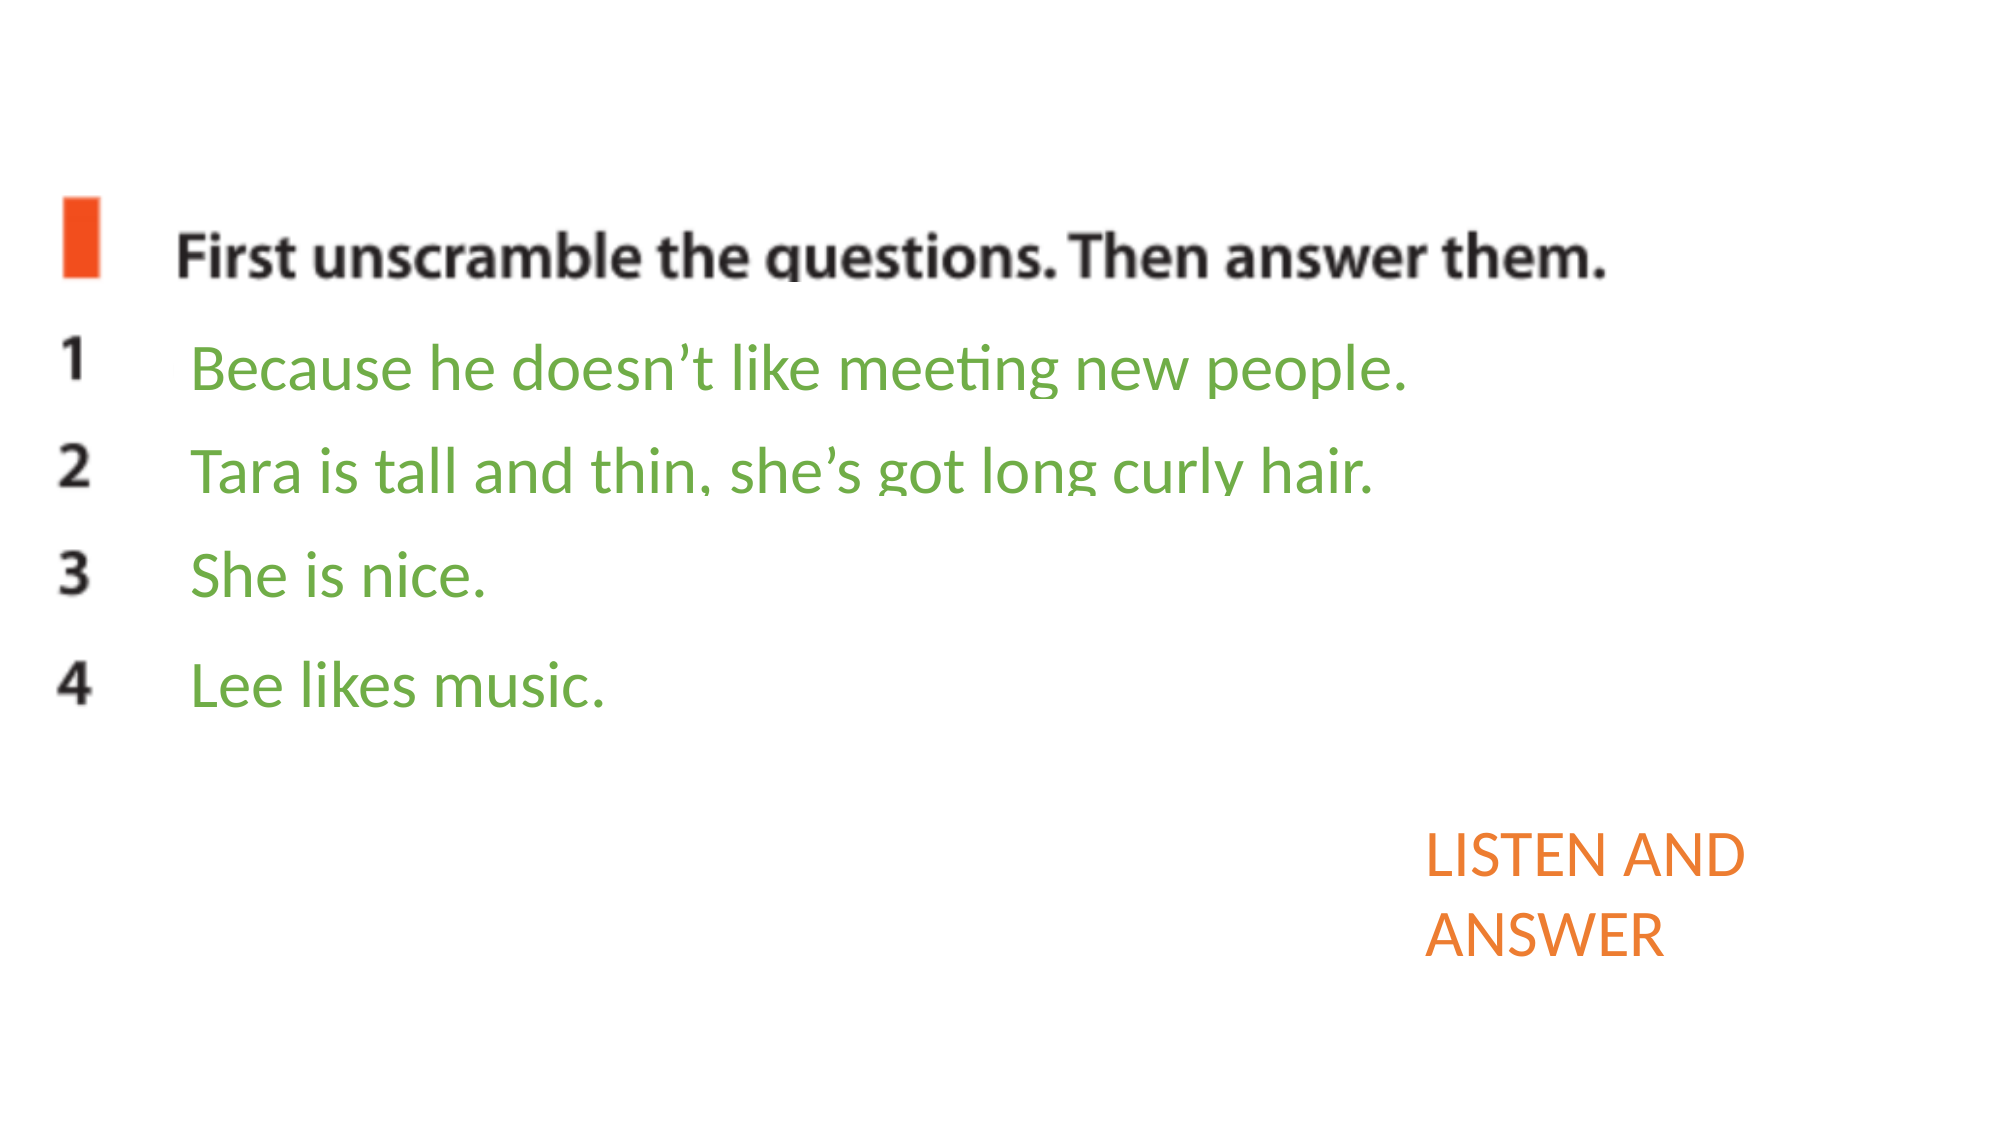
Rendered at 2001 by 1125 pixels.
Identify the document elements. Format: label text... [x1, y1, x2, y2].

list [0, 146, 1982, 784]
text_box LISTEN AND ANSWER [1410, 784, 1852, 997]
